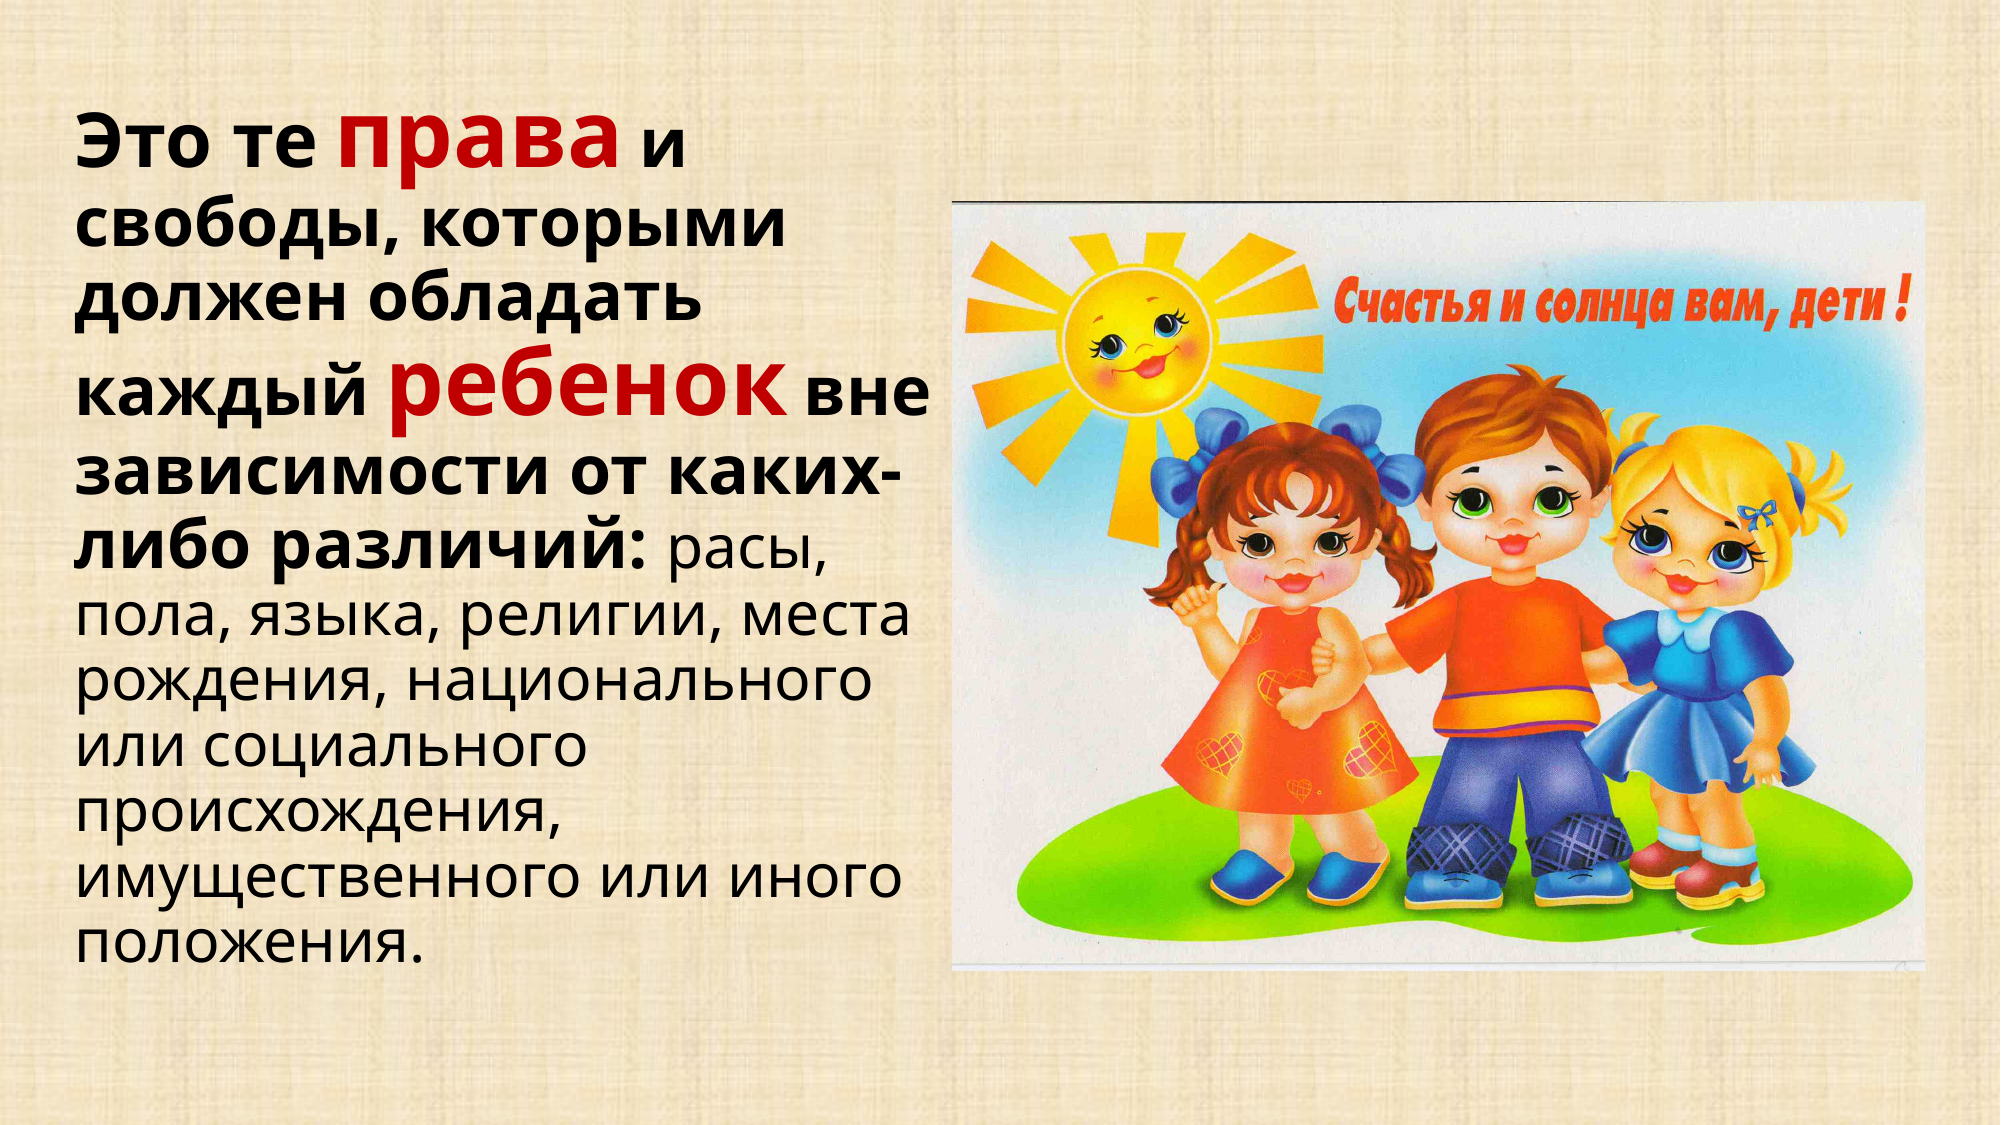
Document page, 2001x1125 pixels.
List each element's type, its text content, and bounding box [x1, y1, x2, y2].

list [951, 198, 1926, 971]
title Это те права и свободы, которыми должен обладать каждый ребенок вне зависимости от каких-либо различий: расы, пола, языка, религии, места рождения, национального или социального происхождения, имущественного или иного положения. [59, 50, 952, 1014]
